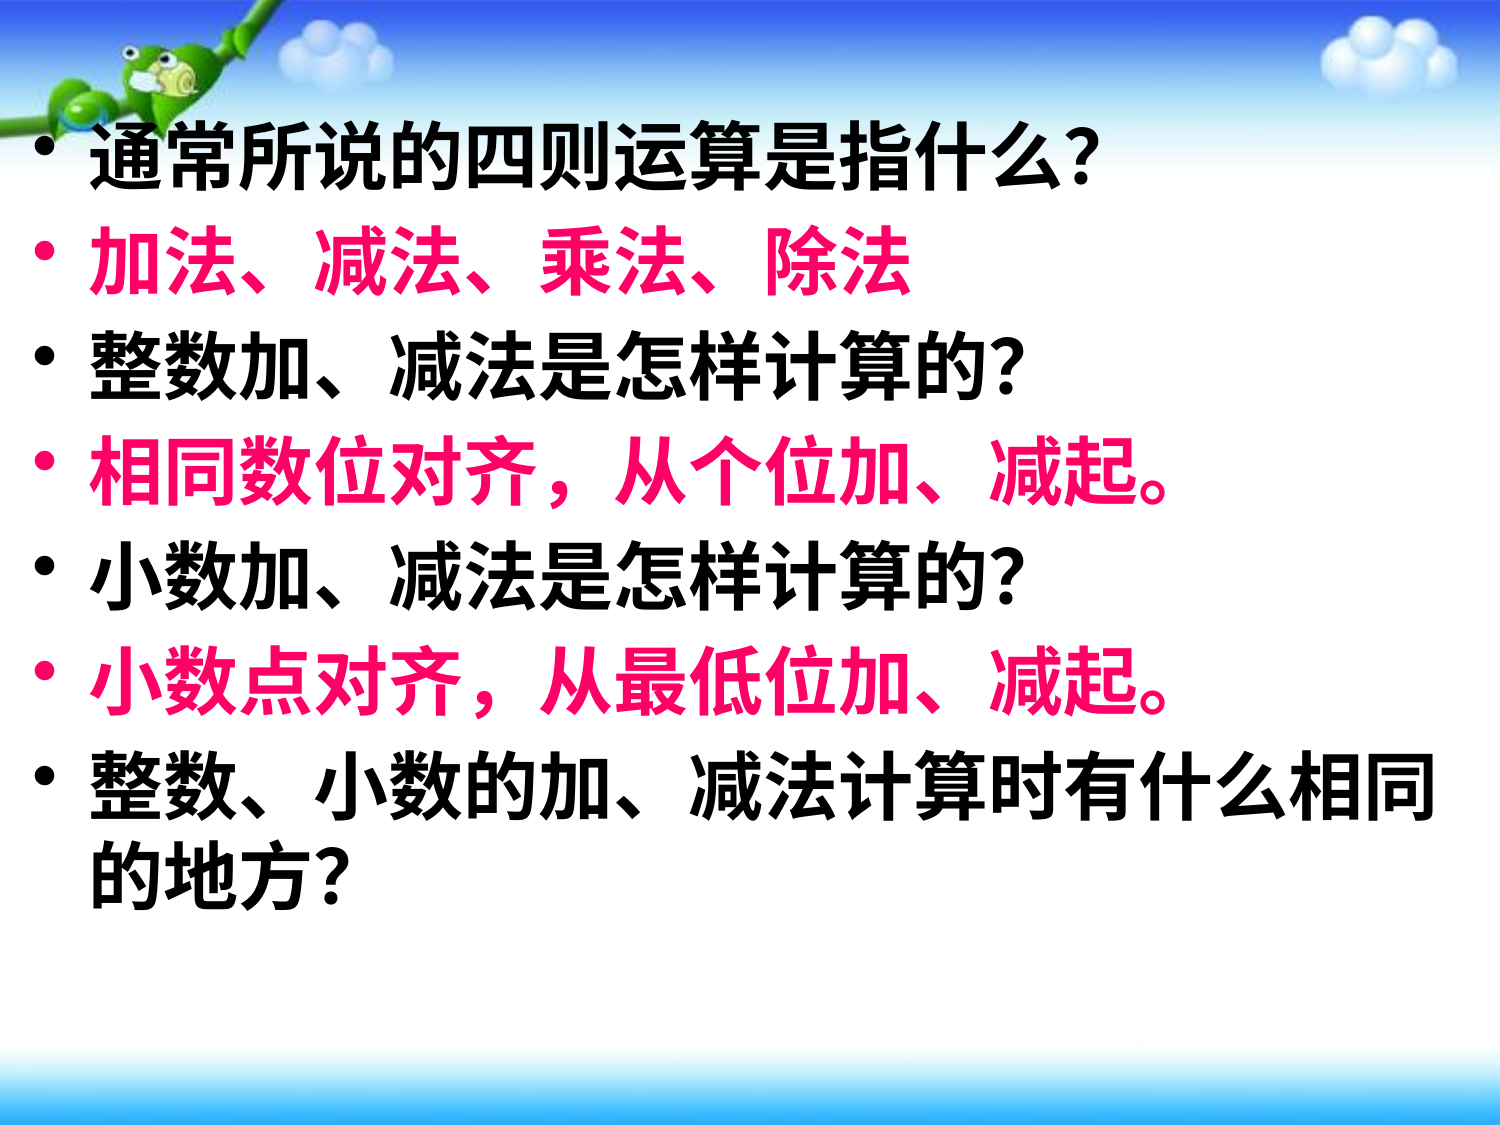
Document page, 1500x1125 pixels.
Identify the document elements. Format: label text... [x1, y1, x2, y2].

picture [0, 0, 1500, 1125]
list 通常所说的四则运算是指什么？ 加法、减法、乘法、除法 整数加、减法是怎样计算的？ 相同数位对齐，从个位加、减起。 小数加、减法是怎样计算的？ 小数点对齐，从最低位加、减起。 整数、小数的加、减法计算时有什么相同的地方？ [17, 101, 1500, 965]
